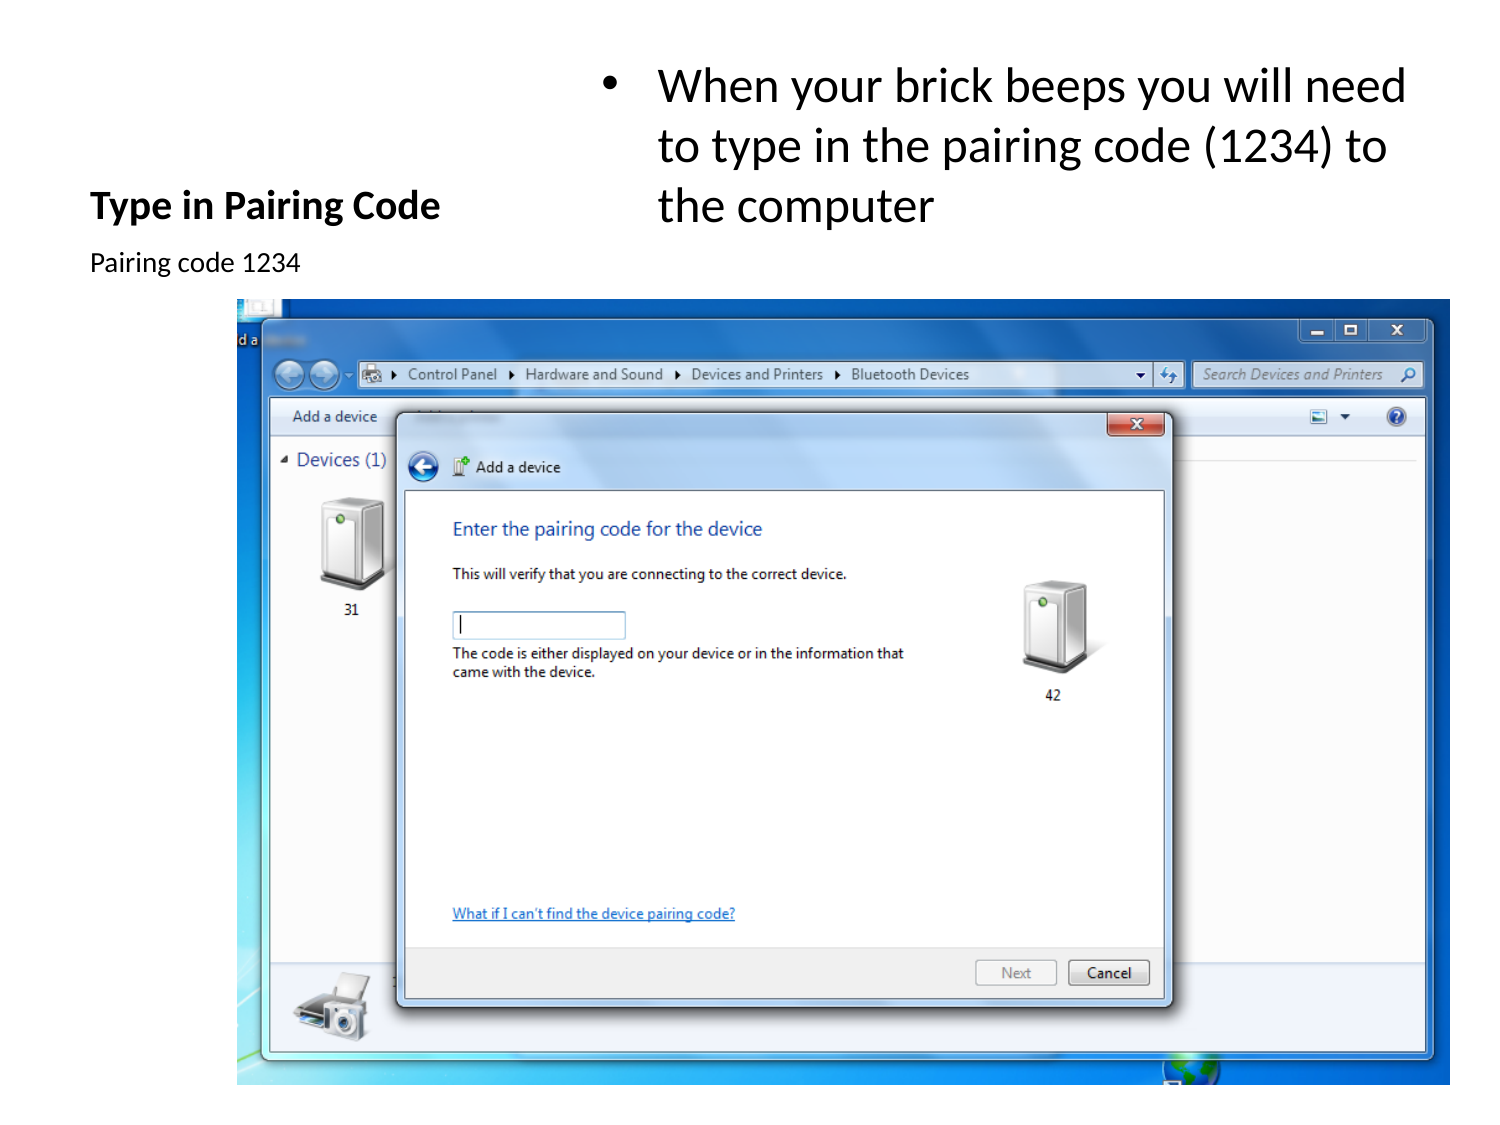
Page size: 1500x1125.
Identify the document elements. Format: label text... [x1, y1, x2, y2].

title Type in Pairing Code [75, 44, 569, 235]
list Pairing code 1234 [75, 235, 569, 1005]
list When your brick beeps you will need to type in the pairing code (1234) to the computer [586, 44, 1425, 297]
picture [237, 298, 1451, 1085]
